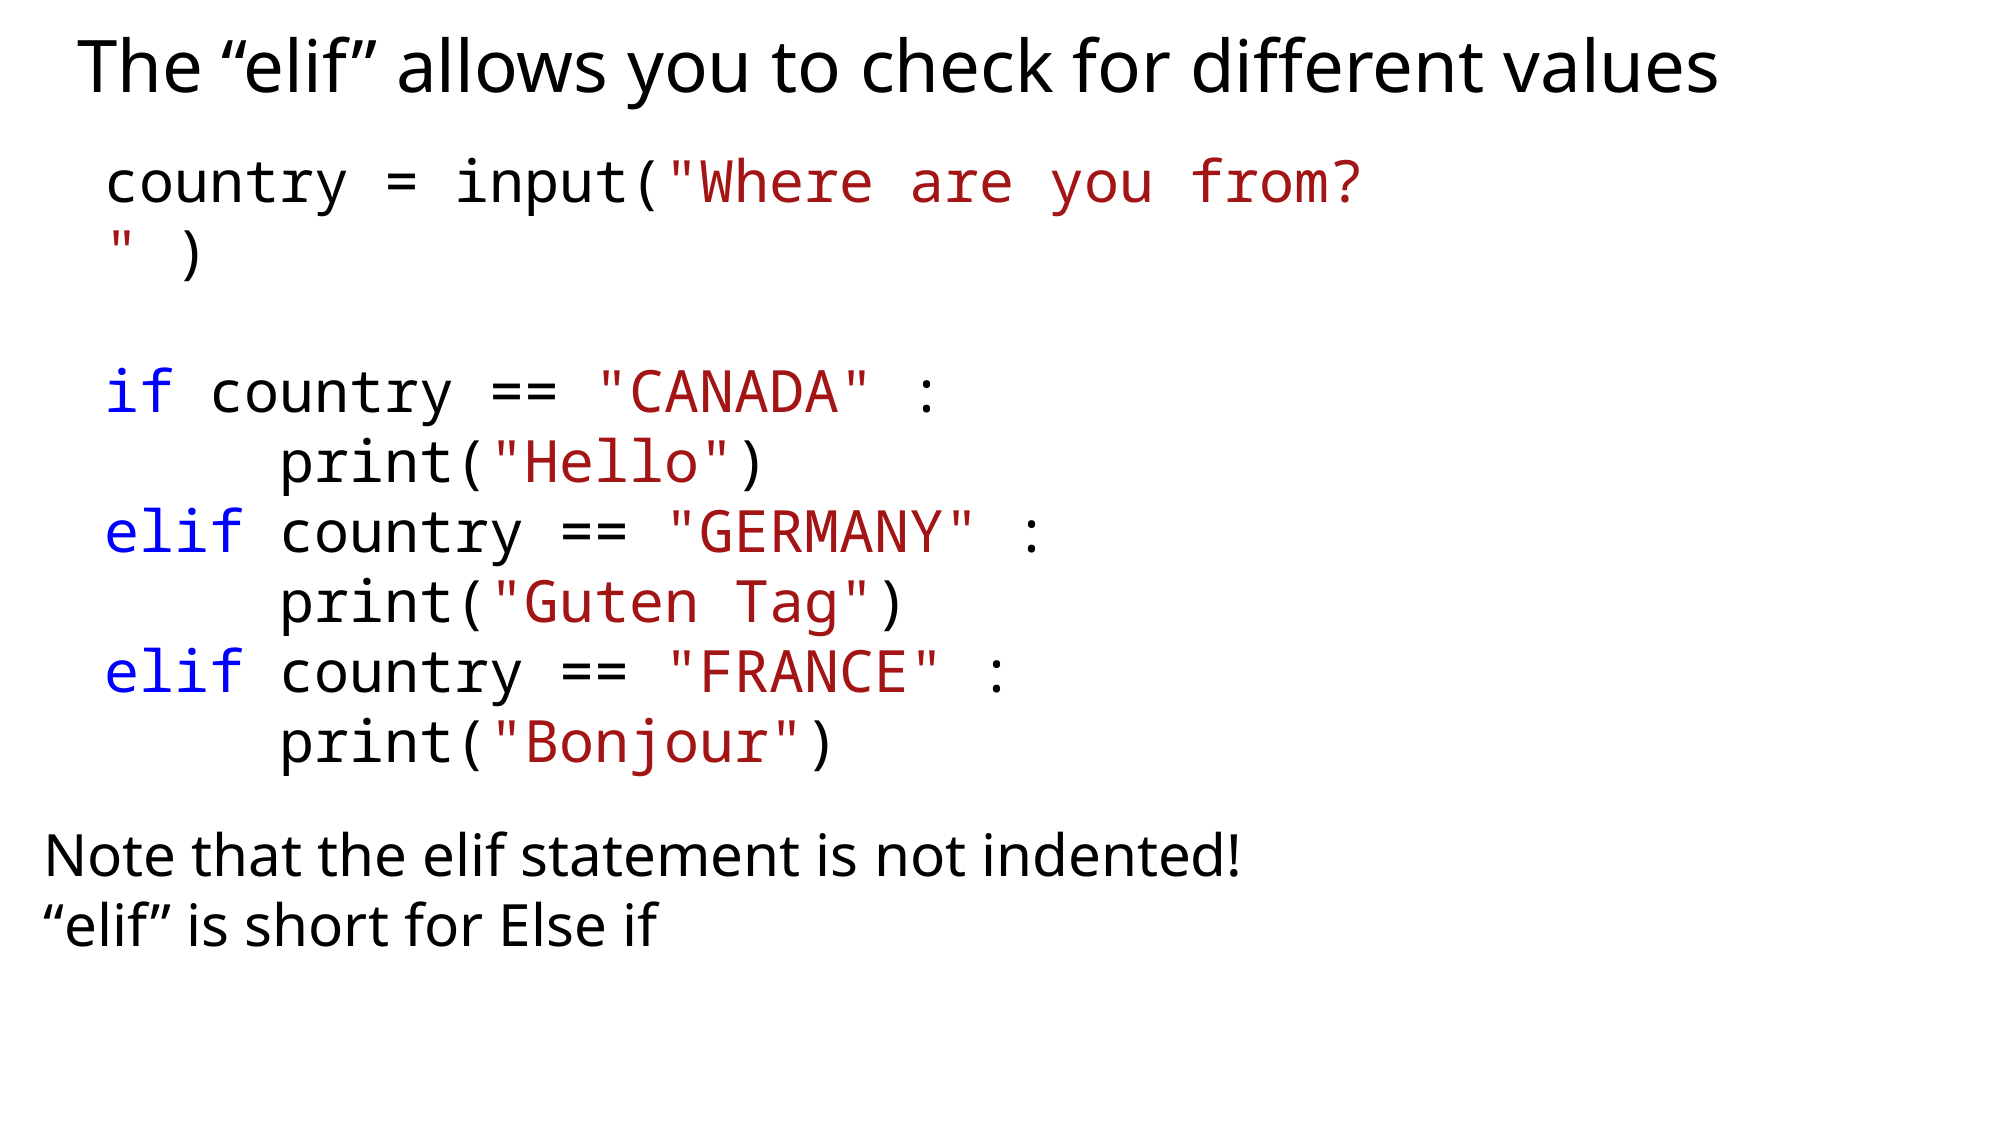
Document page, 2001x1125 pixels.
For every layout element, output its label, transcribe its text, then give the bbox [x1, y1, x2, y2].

title The “elif” allows you to check for different values [62, 29, 1953, 205]
list country = input("Where are you from? " ) if country == "CANADA" : print("Hello") elif country == "GERMANY" : print("Guten Tag") elif country == "FRANCE" : print("Bonjour") [89, 132, 1446, 786]
text_box Note that the elif statement is not indented! “elif” is short for Else if [28, 810, 1273, 966]
